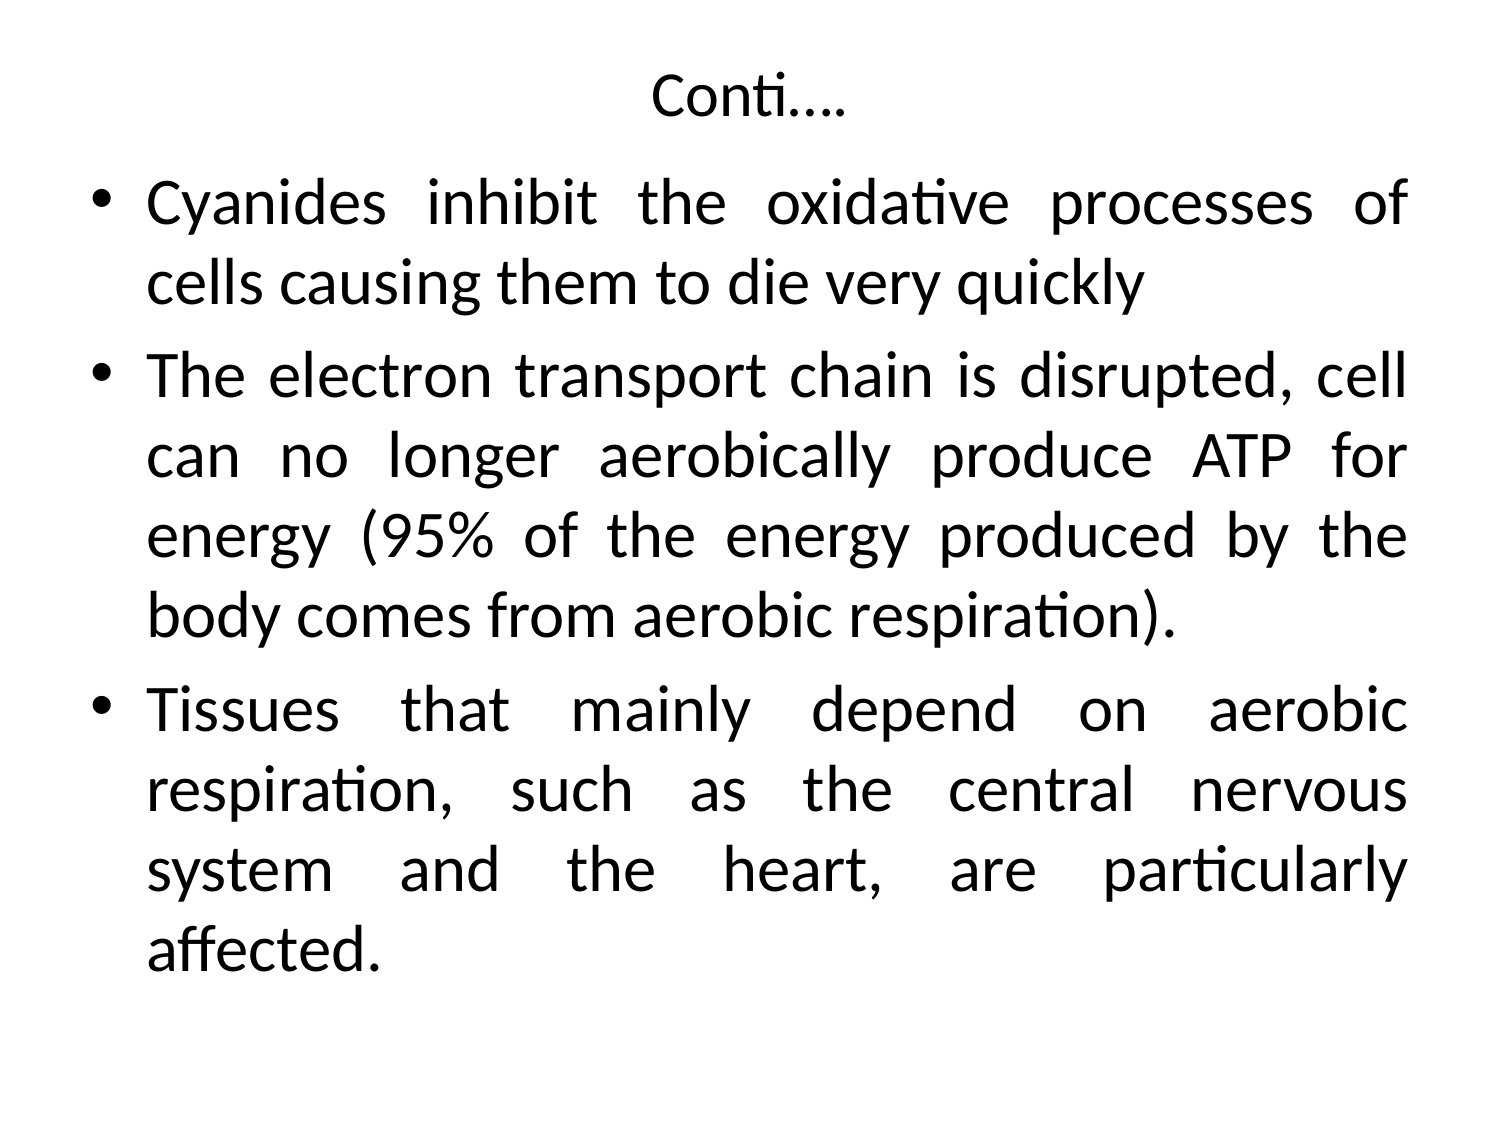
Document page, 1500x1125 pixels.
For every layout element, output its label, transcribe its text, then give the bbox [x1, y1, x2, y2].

list Cyanides inhibit the oxidative processes of cells causing them to die very quickly The electron transport chain is disrupted, cell can no longer aerobically produce ATP for energy (95% of the energy produced by the body comes from aerobic respiration). Tissues that mainly depend on aerobic respiration, such as the central nervous system and the heart, are particularly affected. [75, 149, 1425, 1075]
title Conti…. [75, 45, 1425, 138]
